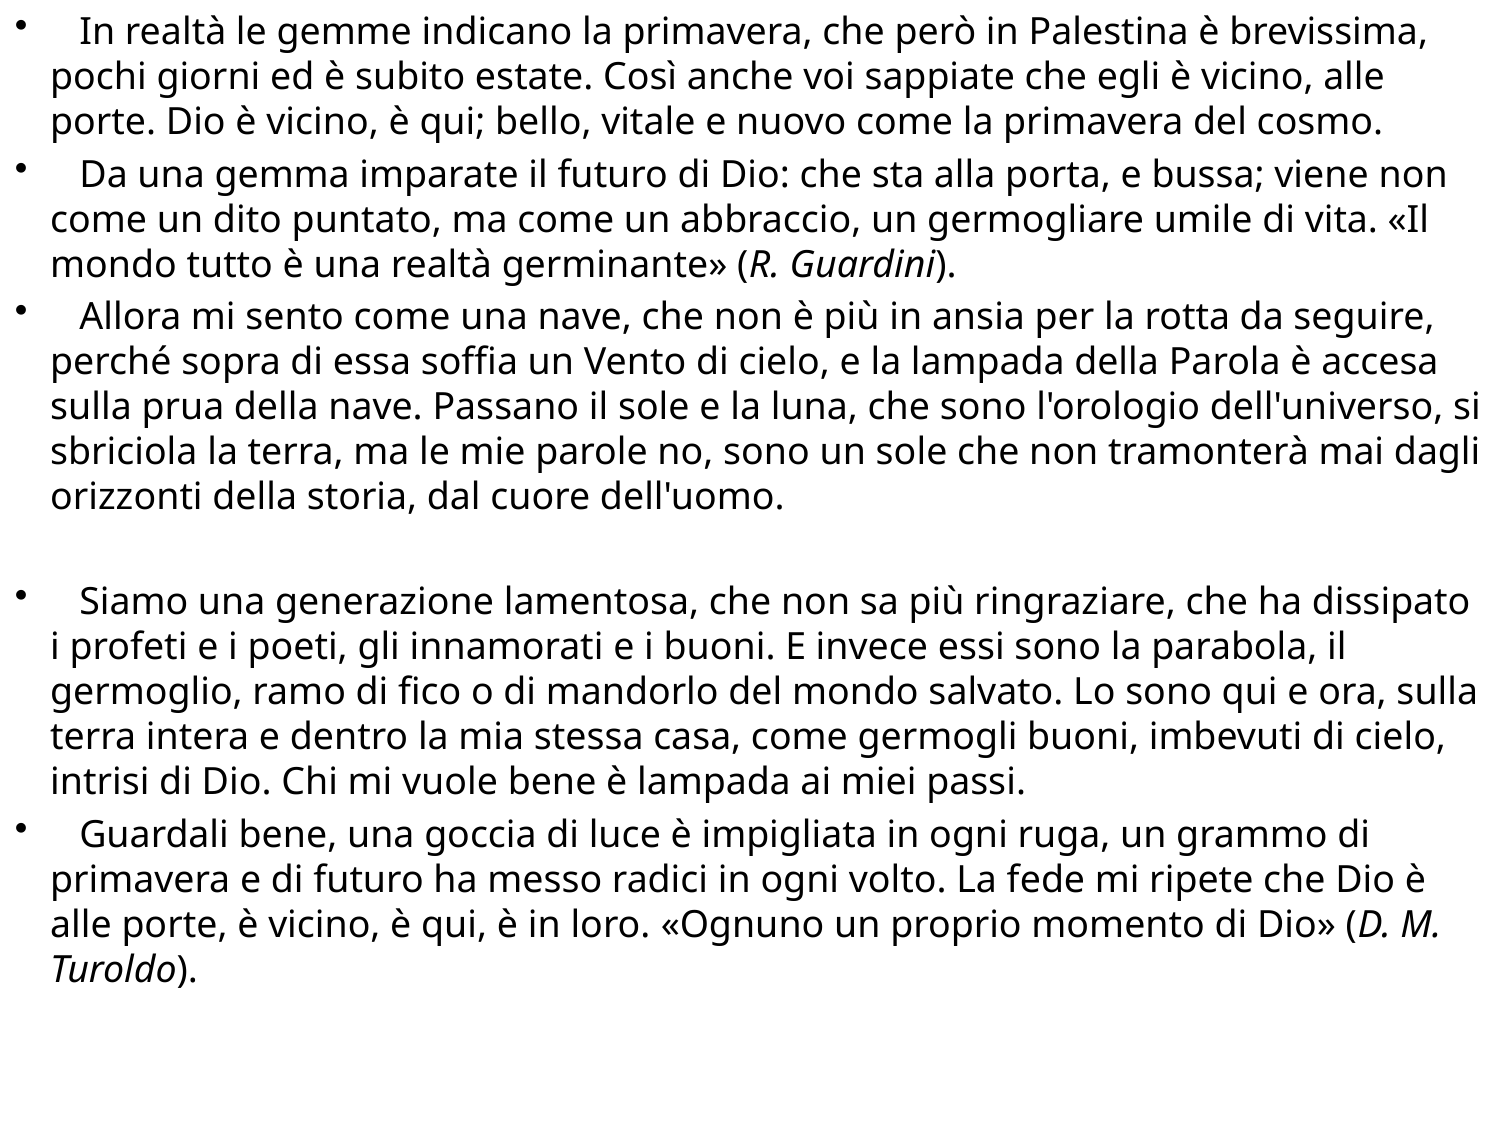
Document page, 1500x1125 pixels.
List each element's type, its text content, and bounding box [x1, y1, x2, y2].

text_box In realtà le gemme indicano la primavera, che però in Palestina è brevissima, pochi giorni ed è subito estate. Così anche voi sappiate che egli è vicino, alle porte. Dio è vicino, è qui; bello, vitale e nuovo come la primavera del cosmo. Da una gemma imparate il futuro di Dio: che sta alla porta, e bussa; viene non come un dito puntato, ma come un abbraccio, un germogliare umile di vita. «Il mondo tutto è una realtà germinante» (R. Guardini). Allora mi sento come una nave, che non è più in ansia per la rotta da seguire, perché sopra di essa soffia un Vento di cielo, e la lampada della Parola è accesa sulla prua della nave. Passano il sole e la luna, che sono l'orologio dell'universo, si sbriciola la terra, ma le mie parole no, sono un sole che non tramonterà mai dagli orizzonti della storia, dal cuore dell'uomo. Siamo una generazione lamentosa, che non sa più ringraziare, che ha dissipato i profeti e i poeti, gli innamorati e i buoni. E invece essi sono la parabola, il germoglio, ramo di fico o di mandorlo del mondo salvato. Lo sono qui e ora, sulla terra intera e dentro la mia stessa casa, come germogli buoni, imbevuti di cielo, intrisi di Dio. Chi mi vuole bene è lampada ai miei passi. Guardali bene, una goccia di luce è impigliata in ogni ruga, un grammo di primavera e di futuro ha messo radici in ogni volto. La fede mi ripete che Dio è alle porte, è vicino, è qui, è in loro. «Ognuno un proprio momento di Dio» (D. M. Turoldo). [0, 0, 1500, 998]
